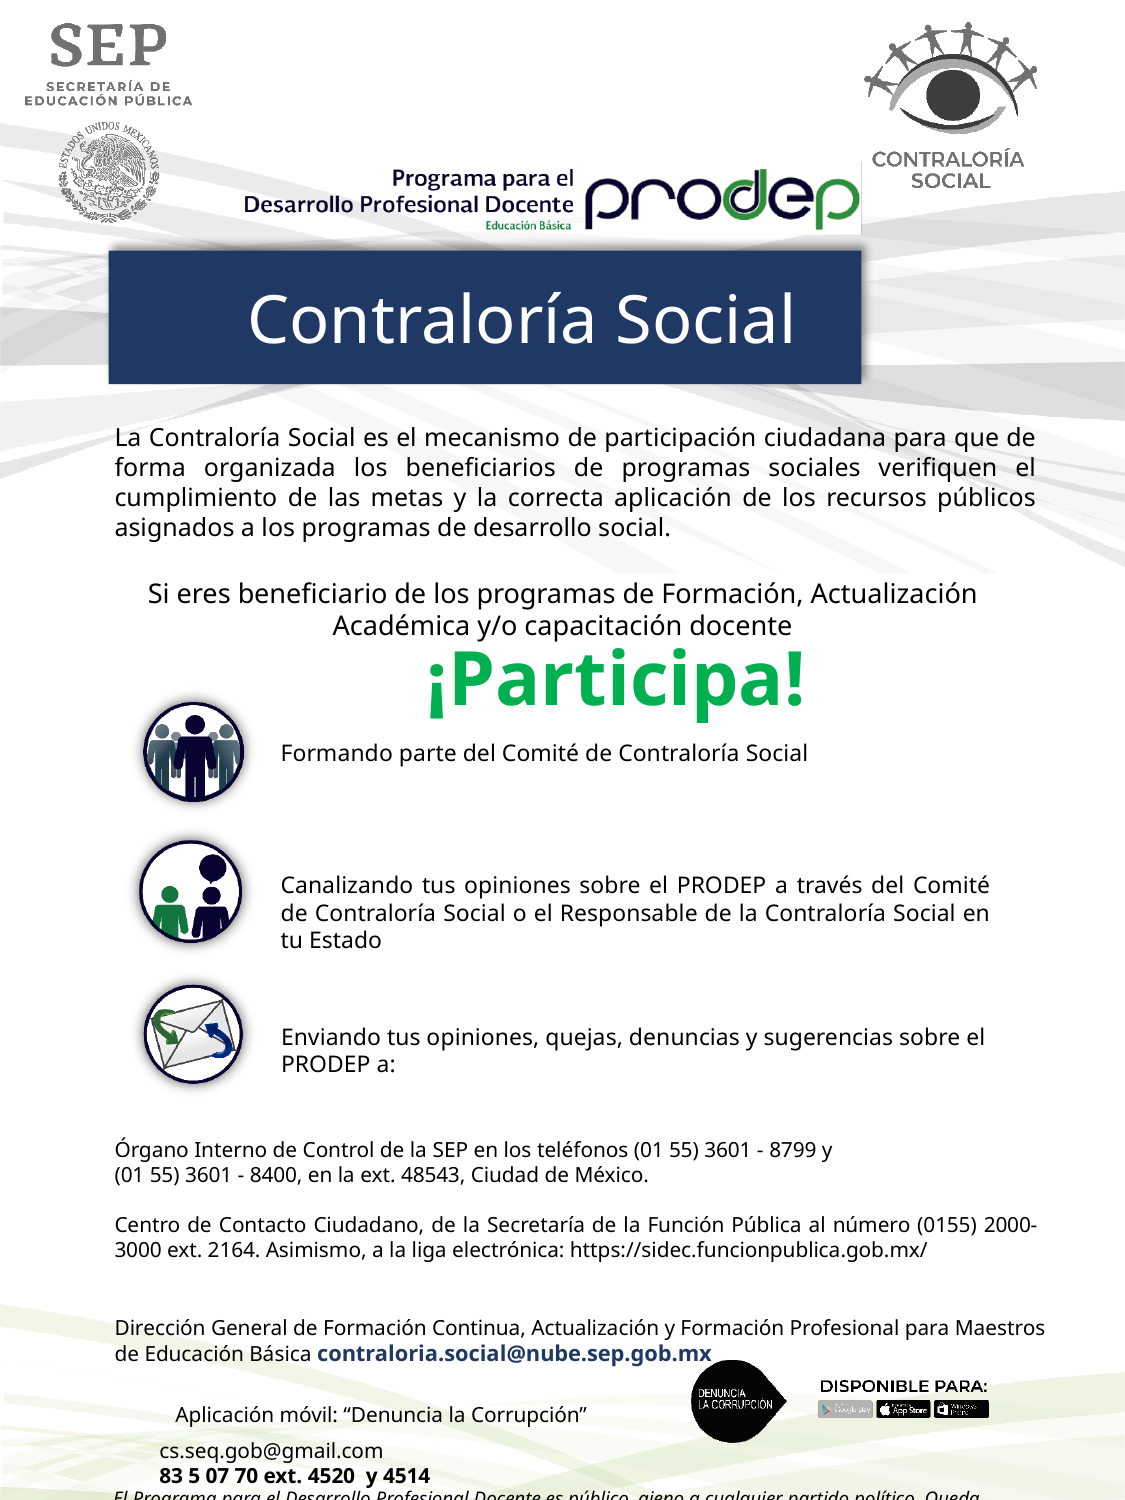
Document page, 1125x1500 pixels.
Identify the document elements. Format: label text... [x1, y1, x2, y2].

text_box Si eres beneficiario de los programas de Formación, Actualización Académica y/o capacitación docente [94, 573, 1031, 649]
text_box Enviando tus opiniones, quejas, denuncias y sugerencias sobre el PRODEP a: [266, 1015, 1032, 1085]
text_box ¡Participa! [412, 649, 821, 728]
text_box Órgano Interno de Control de la SEP en los teléfonos (01 55) 3601 - 8799 y (01 55) 3601 - 8400, en la ext. 48543, Ciudad de México. Centro de Contacto Ciudadano, de la Secretaría de la Función Pública al número (0155) 2000-3000 ext. 2164. Asimismo, a la liga electrónica: https://sidec.funcionpublica.gob.mx/ [99, 1129, 1053, 1270]
picture [0, 614, 279, 1103]
text_box Canalizando tus opiniones sobre el PRODEP a través del Comité de Contraloría Social o el Responsable de la Contraloría Social en tu Estado [265, 863, 1006, 961]
picture [0, 22, 1125, 573]
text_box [108, 250, 903, 385]
picture [0, 1304, 1125, 1500]
text_box Formando parte del Comité de Contraloría Social [279, 730, 829, 774]
